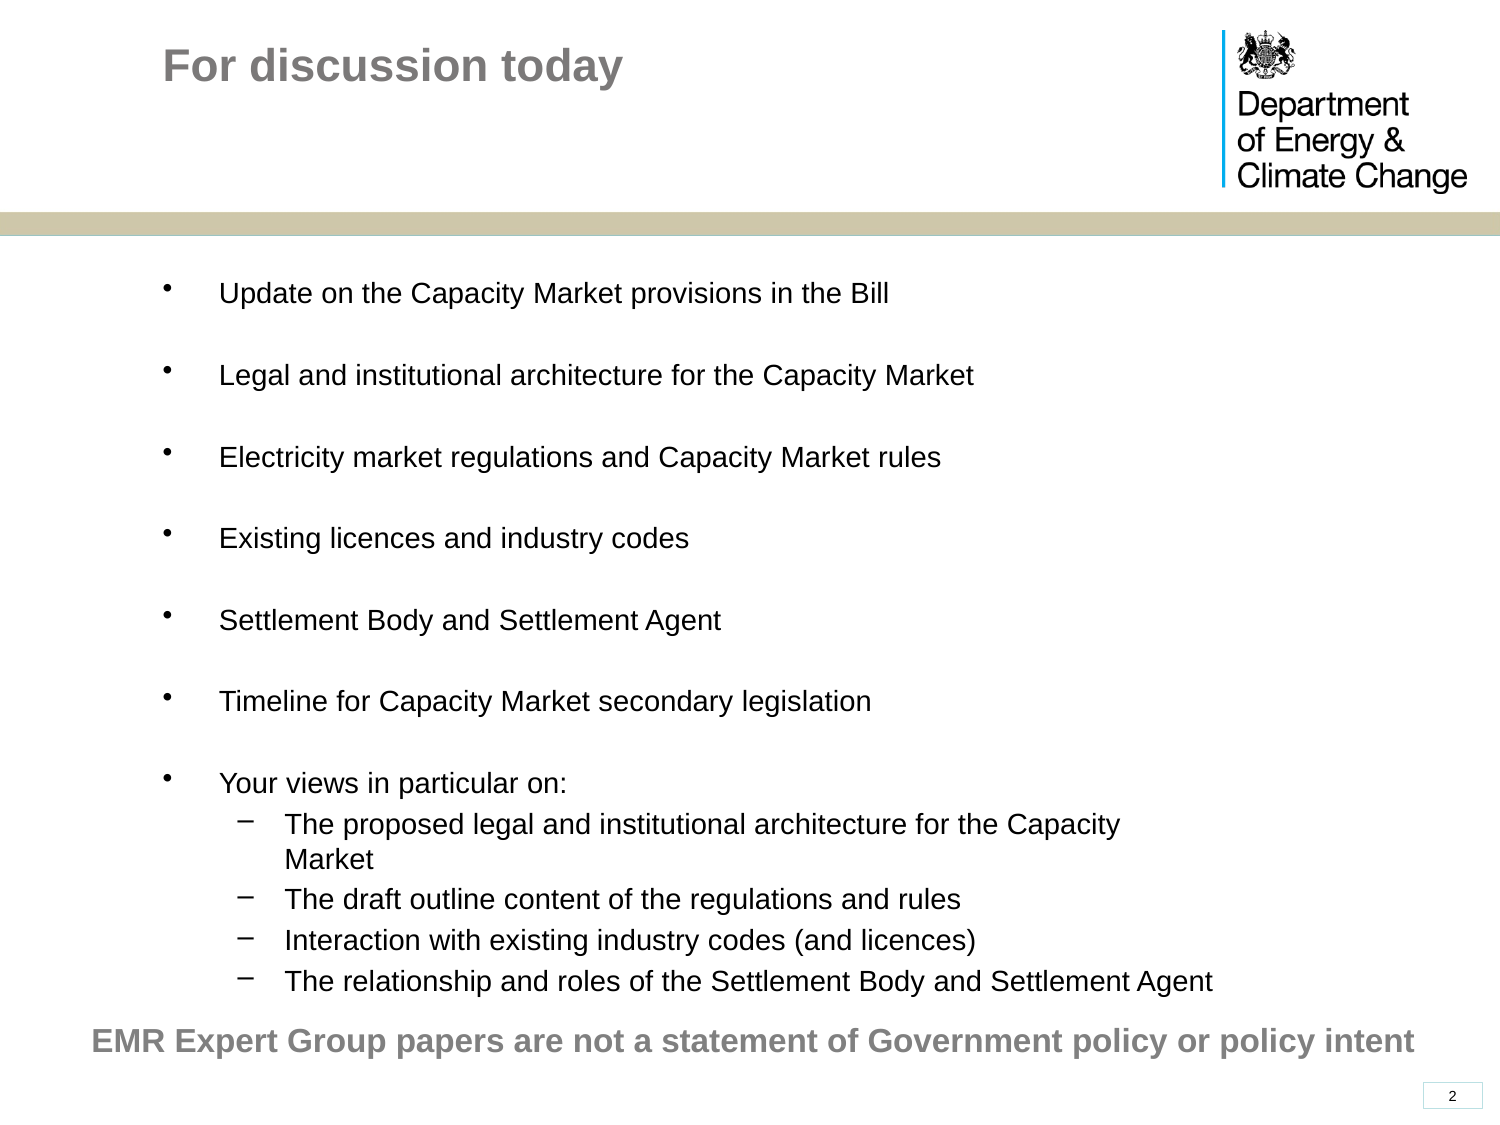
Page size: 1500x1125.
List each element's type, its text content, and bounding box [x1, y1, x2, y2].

title For discussion today [147, 27, 1034, 112]
picture [0, 208, 1500, 236]
text_box 2 [1421, 1080, 1484, 1111]
list Update on the Capacity Market provisions in the Bill Legal and institutional architecture for the Capacity Market Electricity market regulations and Capacity Market rules Existing licences and industry codes Settlement Body and Settlement Agent Timeline for Capacity Market secondary legislation Your views in particular on: The proposed legal and institutional architecture for the Capacity Market The draft outline content of the regulations and rules Interaction with existing industry codes (and licences) The relationship and roles of the Settlement Body and Settlement Agent [147, 266, 1234, 977]
picture [1222, 30, 1467, 194]
text_box EMR Expert Group papers are not a statement of Government policy or policy intent [76, 1011, 1447, 1106]
